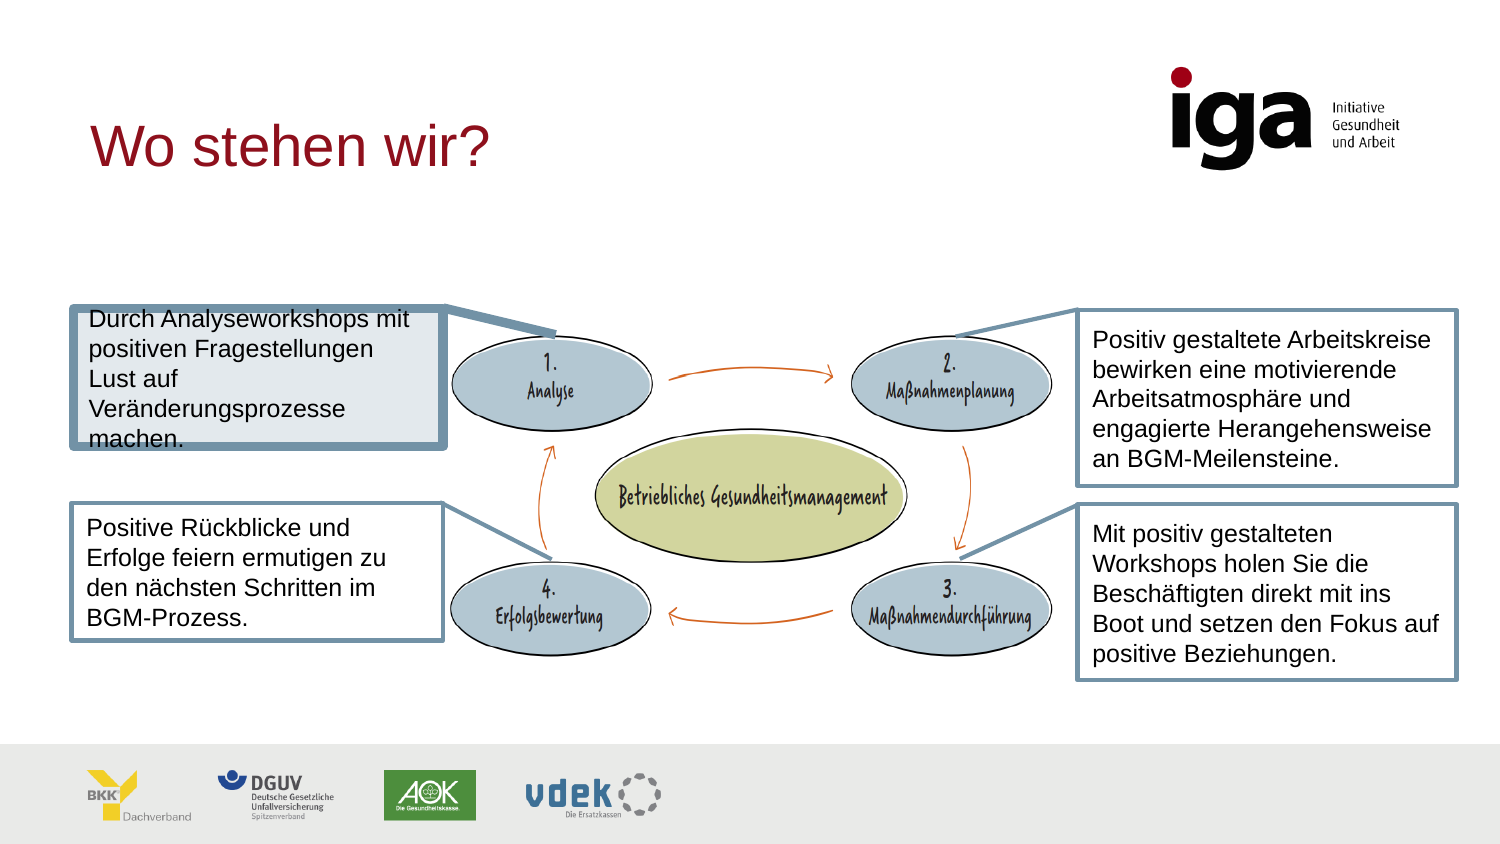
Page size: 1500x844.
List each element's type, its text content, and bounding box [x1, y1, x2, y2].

title Wo stehen wir? [75, 100, 1078, 272]
text_box Durch Analyseworkshops mit positiven Fragestellungen Lust auf Veränderungsprozesse machen. [72, 305, 457, 448]
text_box Positive Rückblicke und Erfolge feiern ermutigen zu den nächsten Schritten im BGM-Prozess. [69, 501, 400, 643]
text_box Positiv gestaltete Arbeitskreise bewirken eine motivierende Arbeitsatmosphäre und engagierte Herangehensweise an BGM-Meilensteine. [1070, 307, 1459, 488]
text_box Mit positiv gestalteten Workshops holen Sie die Beschäftigten direkt mit ins Boot und setzen den Fokus auf positive Beziehungen. [1093, 502, 1459, 682]
picture [405, 310, 1089, 689]
